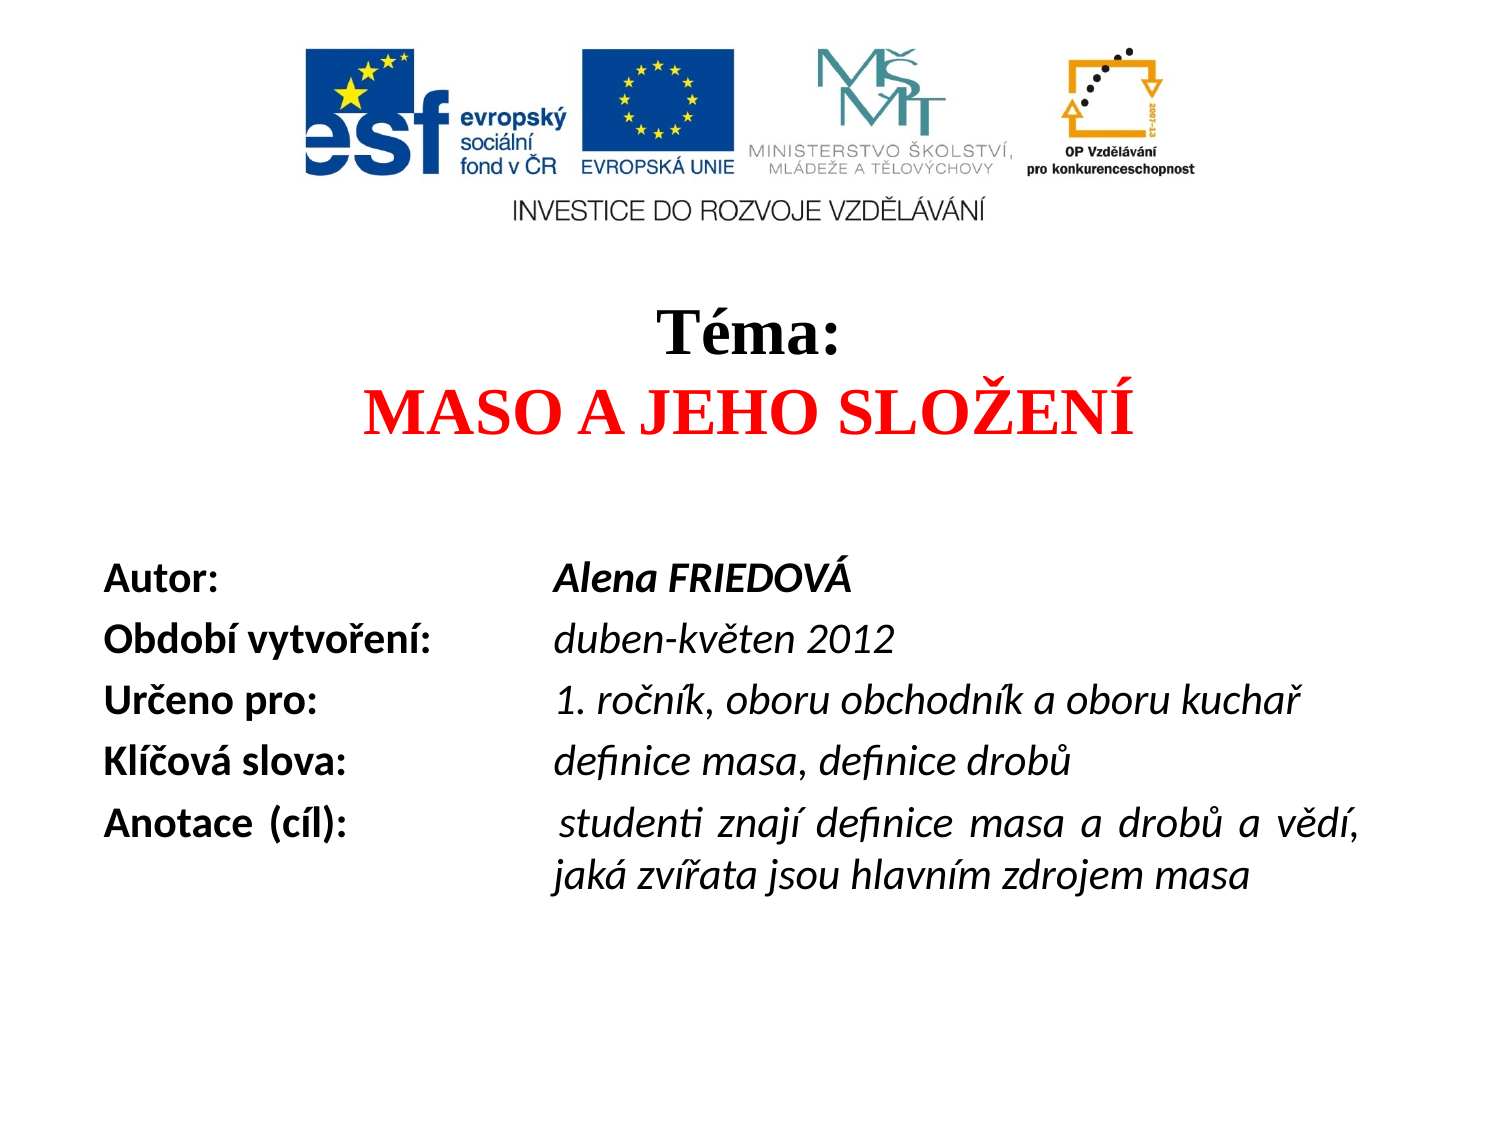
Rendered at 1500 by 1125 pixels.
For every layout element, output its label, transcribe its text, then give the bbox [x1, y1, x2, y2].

subtitle Autor: Alena FRIEDOVÁ Období vytvoření: duben-květen 2012 Určeno pro: 1. ročník, oboru obchodník a oboru kuchař Klíčová slova: definice masa, definice drobů Anotace (cíl): studenti znají definice masa a drobů a vědí, jaká zvířata jsou hlavním zdrojem masa [88, 479, 1377, 1024]
picture [277, 30, 1223, 238]
title Téma: MASO A JEHO SLOŽENÍ [111, 278, 1388, 457]
